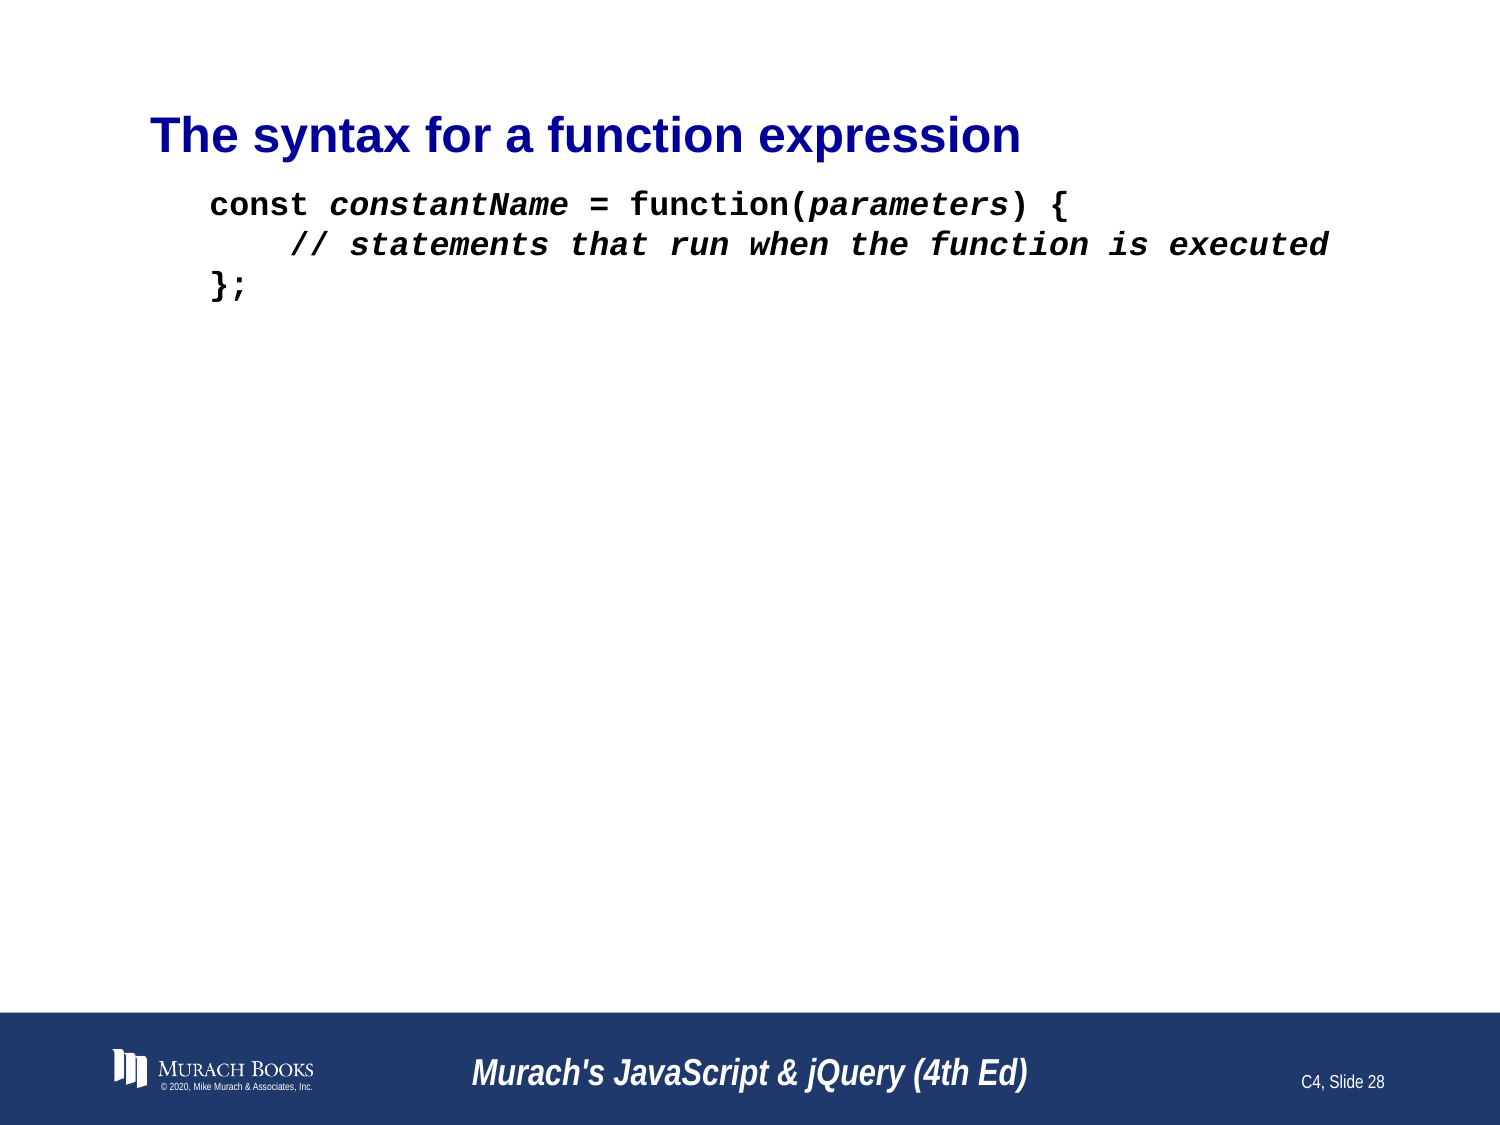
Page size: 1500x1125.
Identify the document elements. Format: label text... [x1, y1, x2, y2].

title The syntax for a function expression [150, 102, 1350, 164]
list const constantName = function(parameters) { // statements that run when the function is executed }; [137, 174, 1350, 975]
slide_number Murach's JavaScript & jQuery (4th Ed) [463, 1025, 1050, 1100]
slide_number C4, Slide 28 [1087, 1025, 1400, 1100]
footer © 2020, Mike Murach & Associates, Inc. [12, 1025, 463, 1100]
